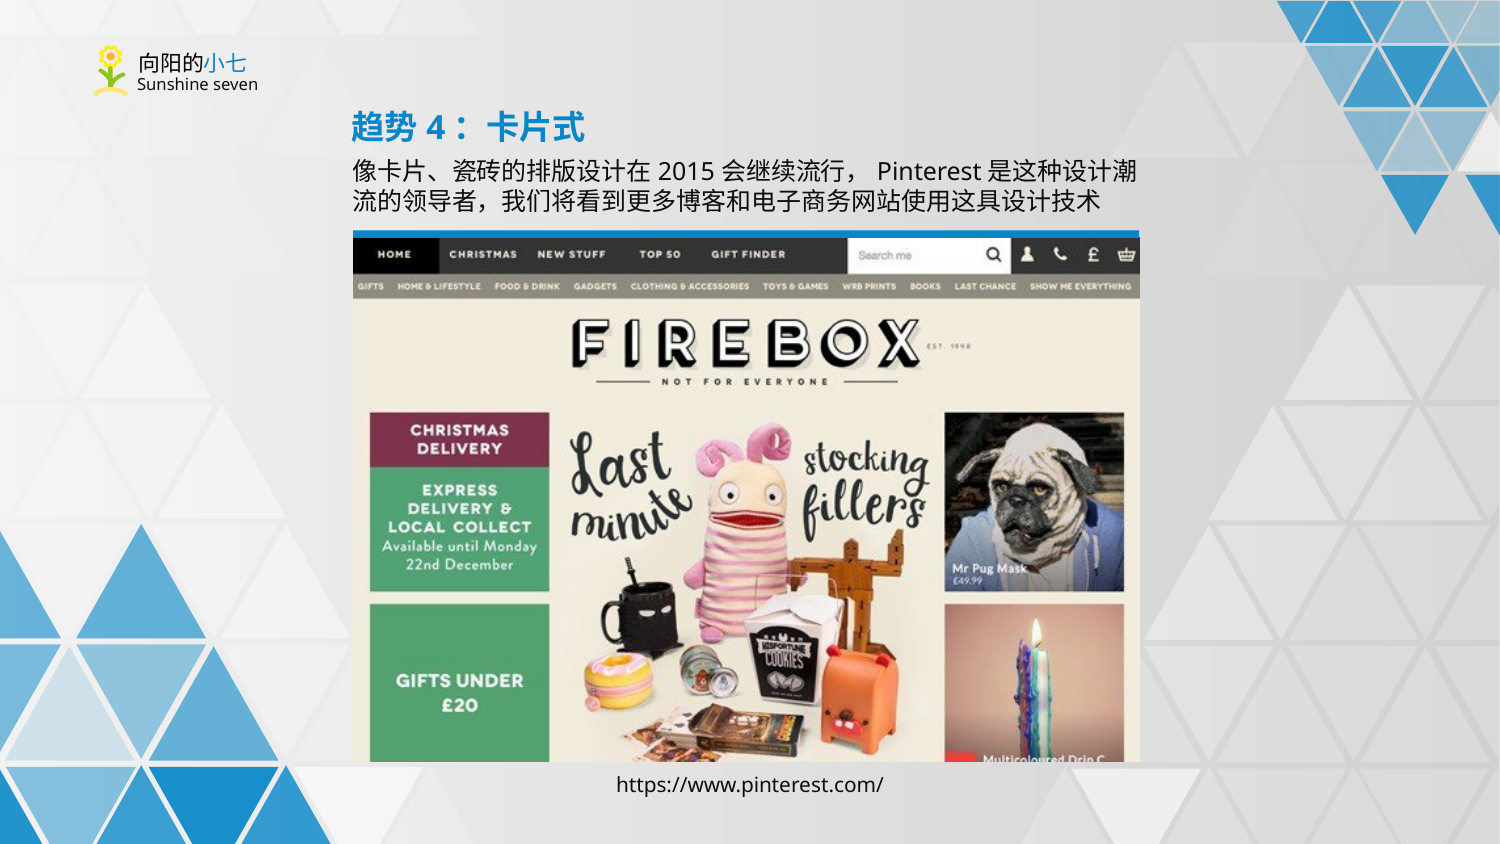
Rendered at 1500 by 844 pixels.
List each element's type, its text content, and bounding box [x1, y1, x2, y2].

picture [352, 239, 1140, 762]
text_box [351, 228, 1141, 238]
text_box 像卡片、瓷砖的排版设计在2015会继续流行，Pinterest是这种设计潮流的领导者，我们将看到更多博客和电子商务网站使用这具设计技术 [337, 148, 1158, 223]
text_box https://www.pinterest.com/ [580, 771, 920, 804]
text_box 趋势4：卡片式 [337, 98, 1001, 148]
